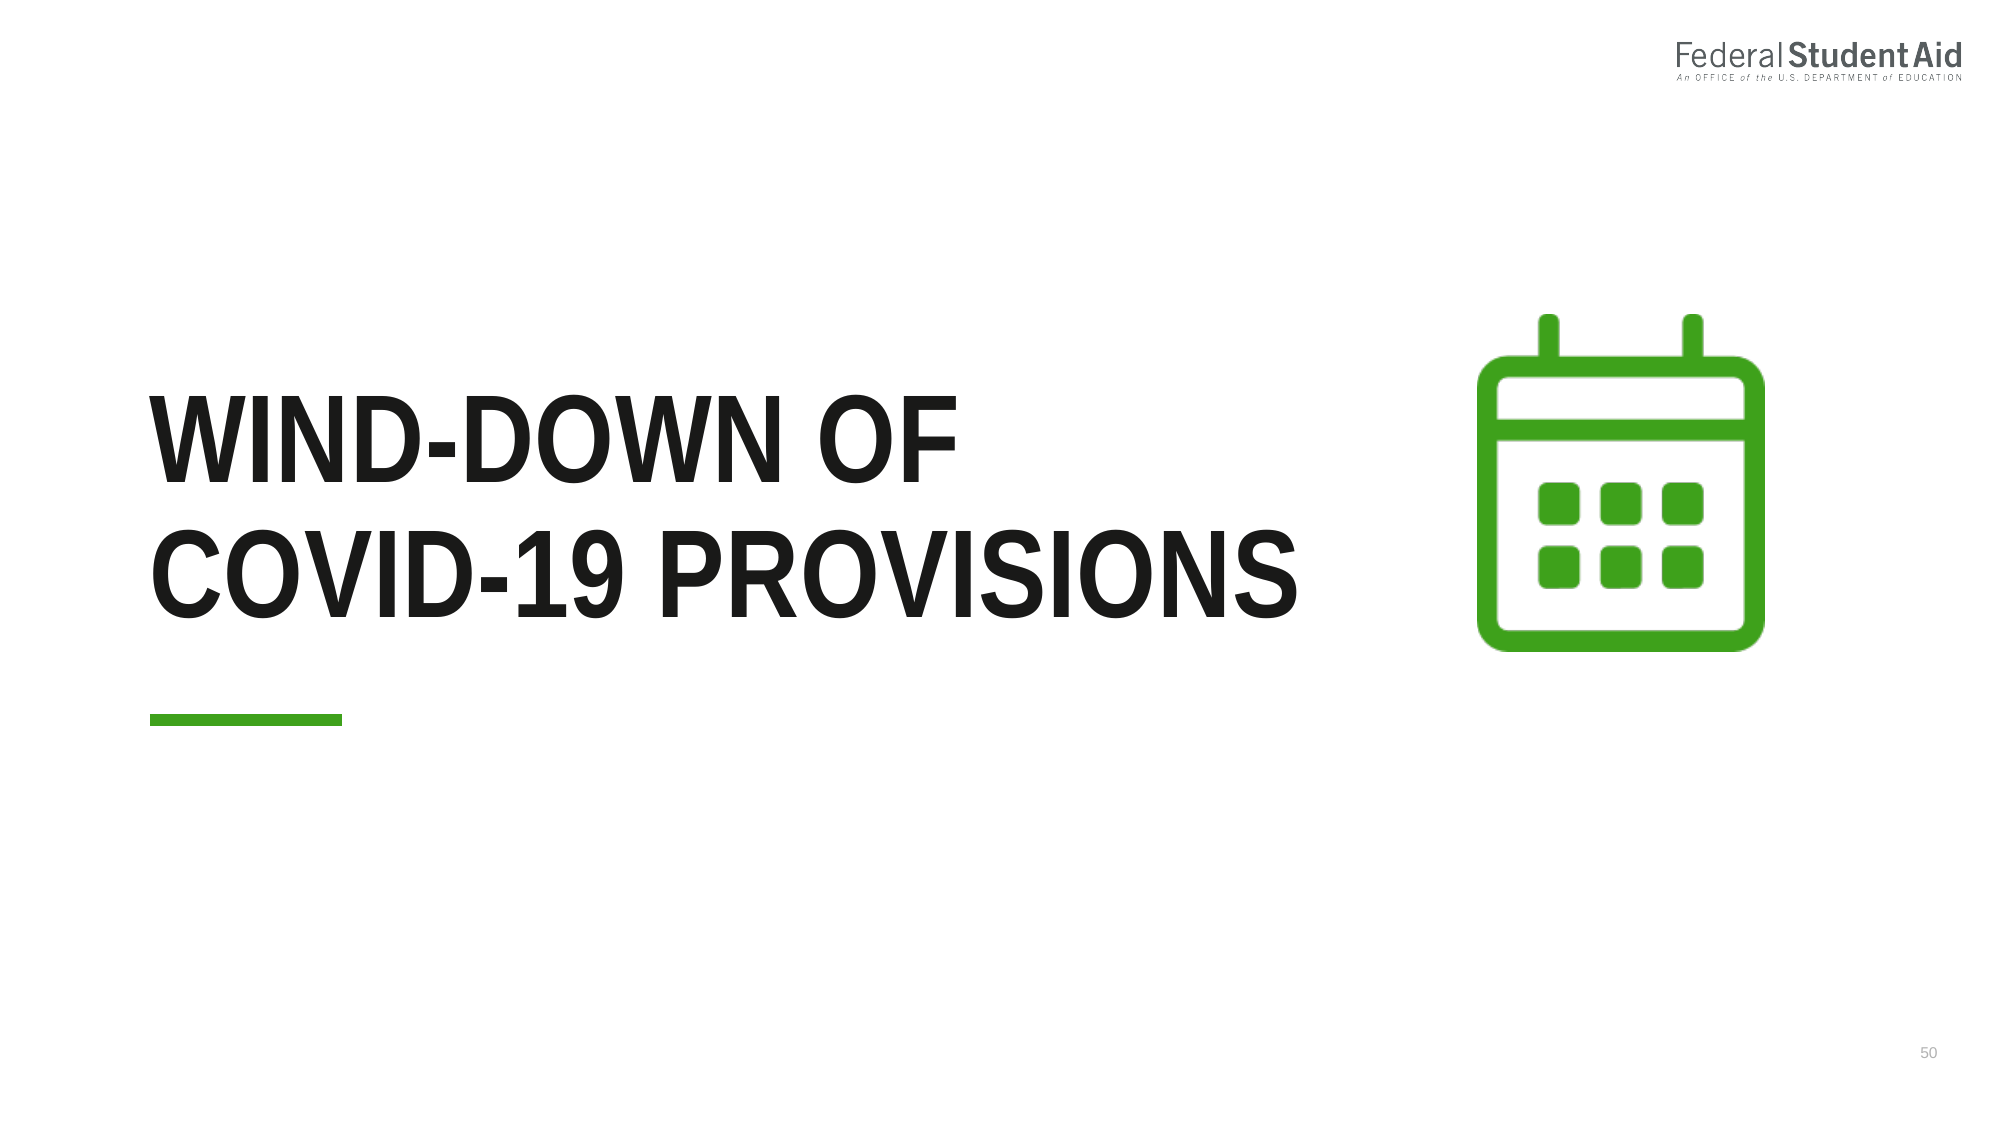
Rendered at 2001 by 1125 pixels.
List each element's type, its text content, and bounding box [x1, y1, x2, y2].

title Wind-down of Covid-19 provisions [149, 314, 1338, 652]
slide_number 50 [1920, 1042, 1986, 1094]
picture [1651, 16, 1986, 106]
picture [1477, 314, 1765, 652]
